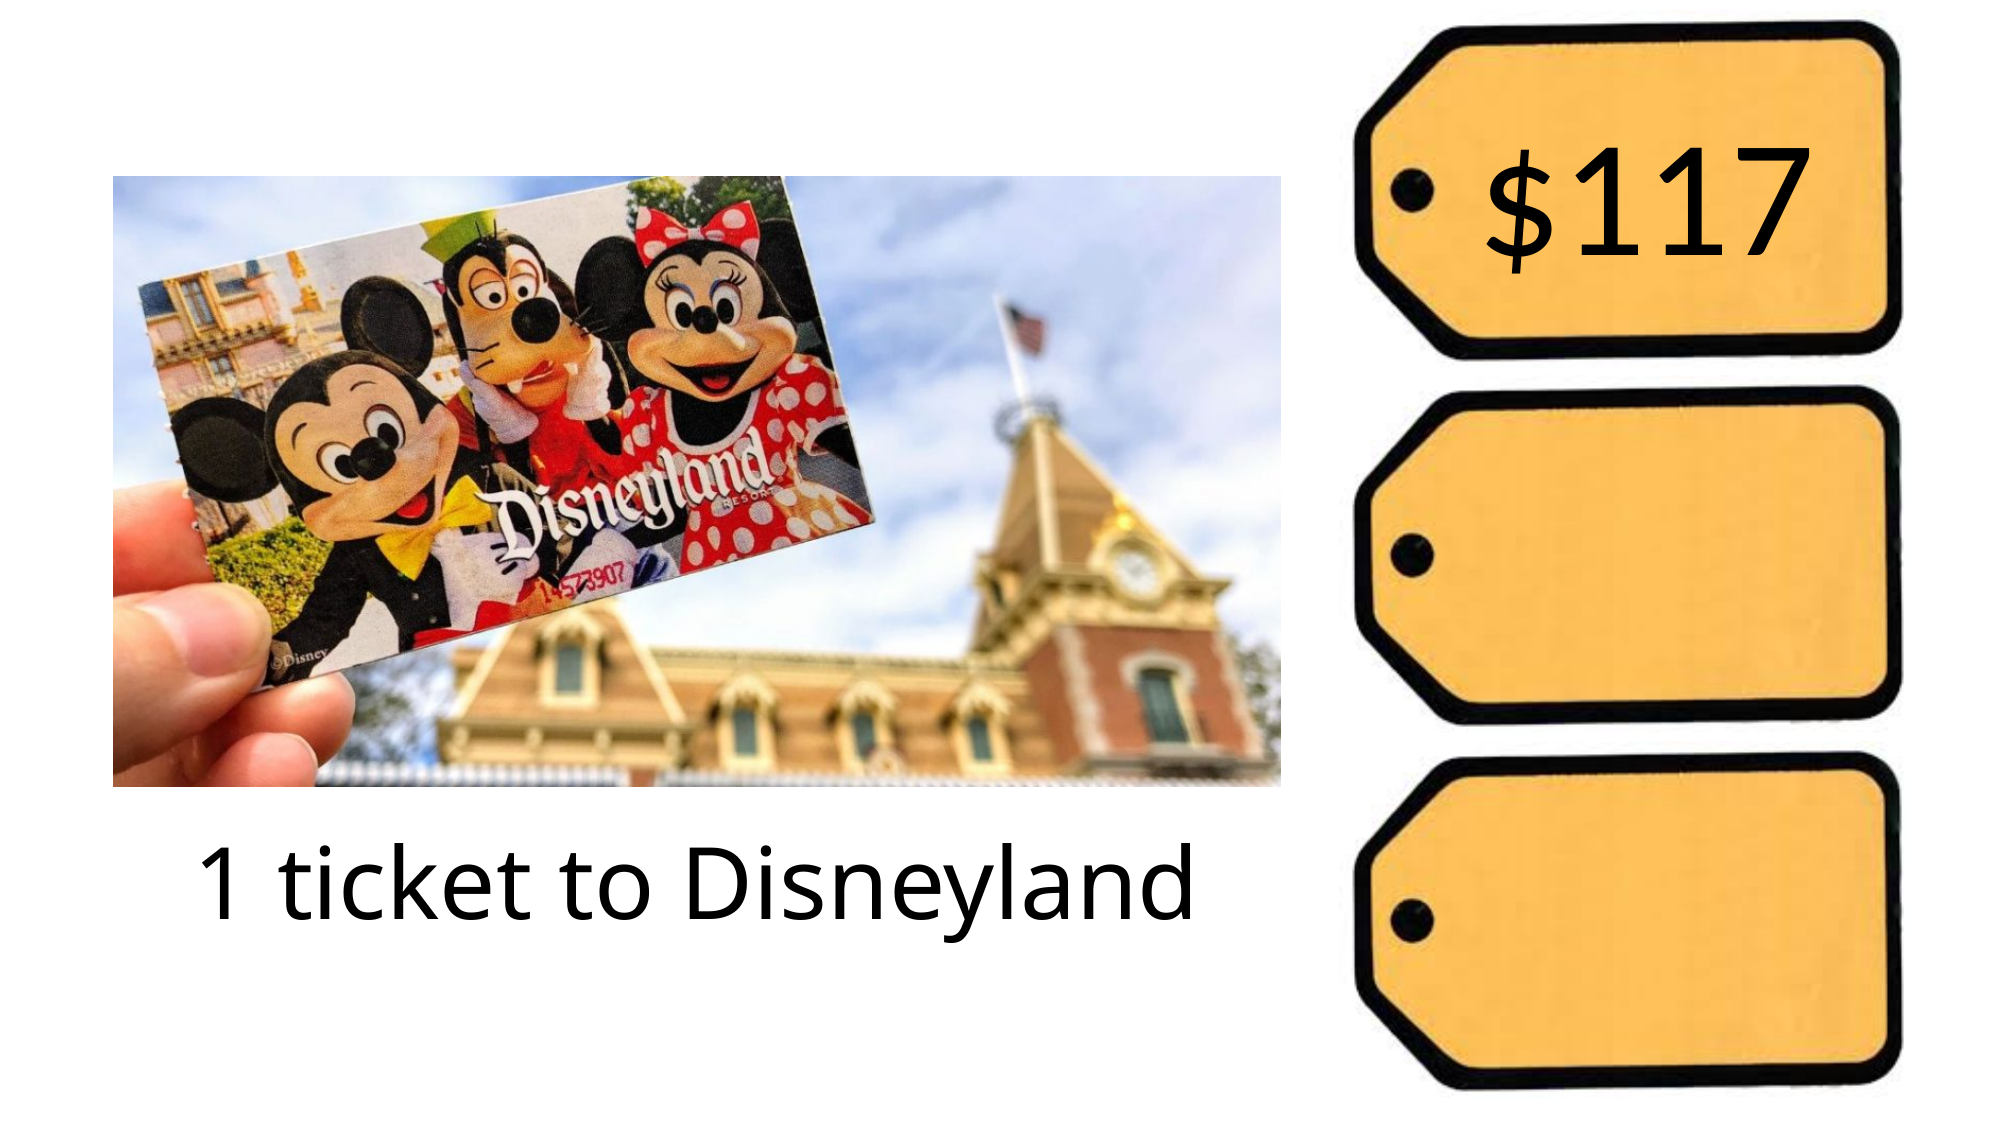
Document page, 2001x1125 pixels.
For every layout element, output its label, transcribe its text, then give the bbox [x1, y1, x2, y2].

picture [1339, 10, 1912, 370]
picture [1339, 741, 1912, 1100]
picture [1339, 375, 1912, 735]
text_box 1 ticket to Disneyland [113, 812, 1281, 948]
picture [113, 176, 1281, 788]
